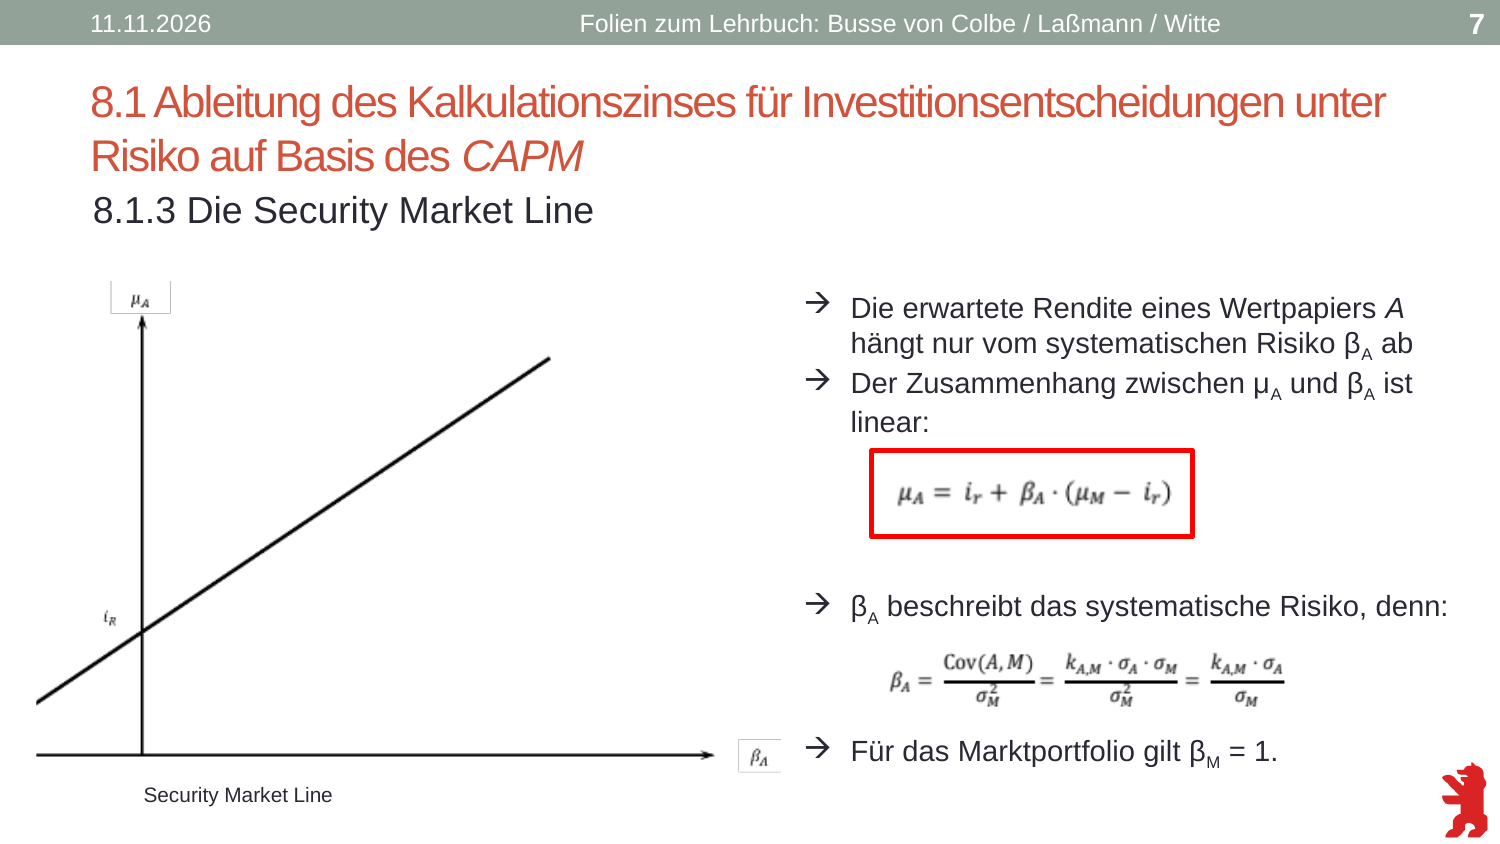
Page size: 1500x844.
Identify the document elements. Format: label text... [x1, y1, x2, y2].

slide_number 7 [1325, 2, 1500, 43]
text_box 8.1.3 Die Security Market Line [78, 178, 610, 239]
picture [871, 635, 1297, 730]
picture [36, 281, 782, 775]
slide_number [75, 2, 550, 43]
text_box Die erwartete Rendite eines Wertpapiers A hängt nur vom systematischen Risiko βA ab Der Zusammenhang zwischen μA und βA ist linear: [788, 281, 1466, 481]
picture [1434, 760, 1500, 844]
text_box Security Market Line [129, 777, 930, 814]
text_box βA beschreibt das systematische Risiko, denn: Für das Marktportfolio gilt βM = 1. [789, 580, 1465, 780]
title 8.1 Ableitung des Kalkulationszinses für Investitionsentscheidungen unter Risiko auf Basis des CAPM [75, 65, 1425, 188]
footer Folien zum Lehrbuch: Busse von Colbe / Laßmann / Witte [562, 2, 1238, 43]
picture [873, 452, 1191, 535]
